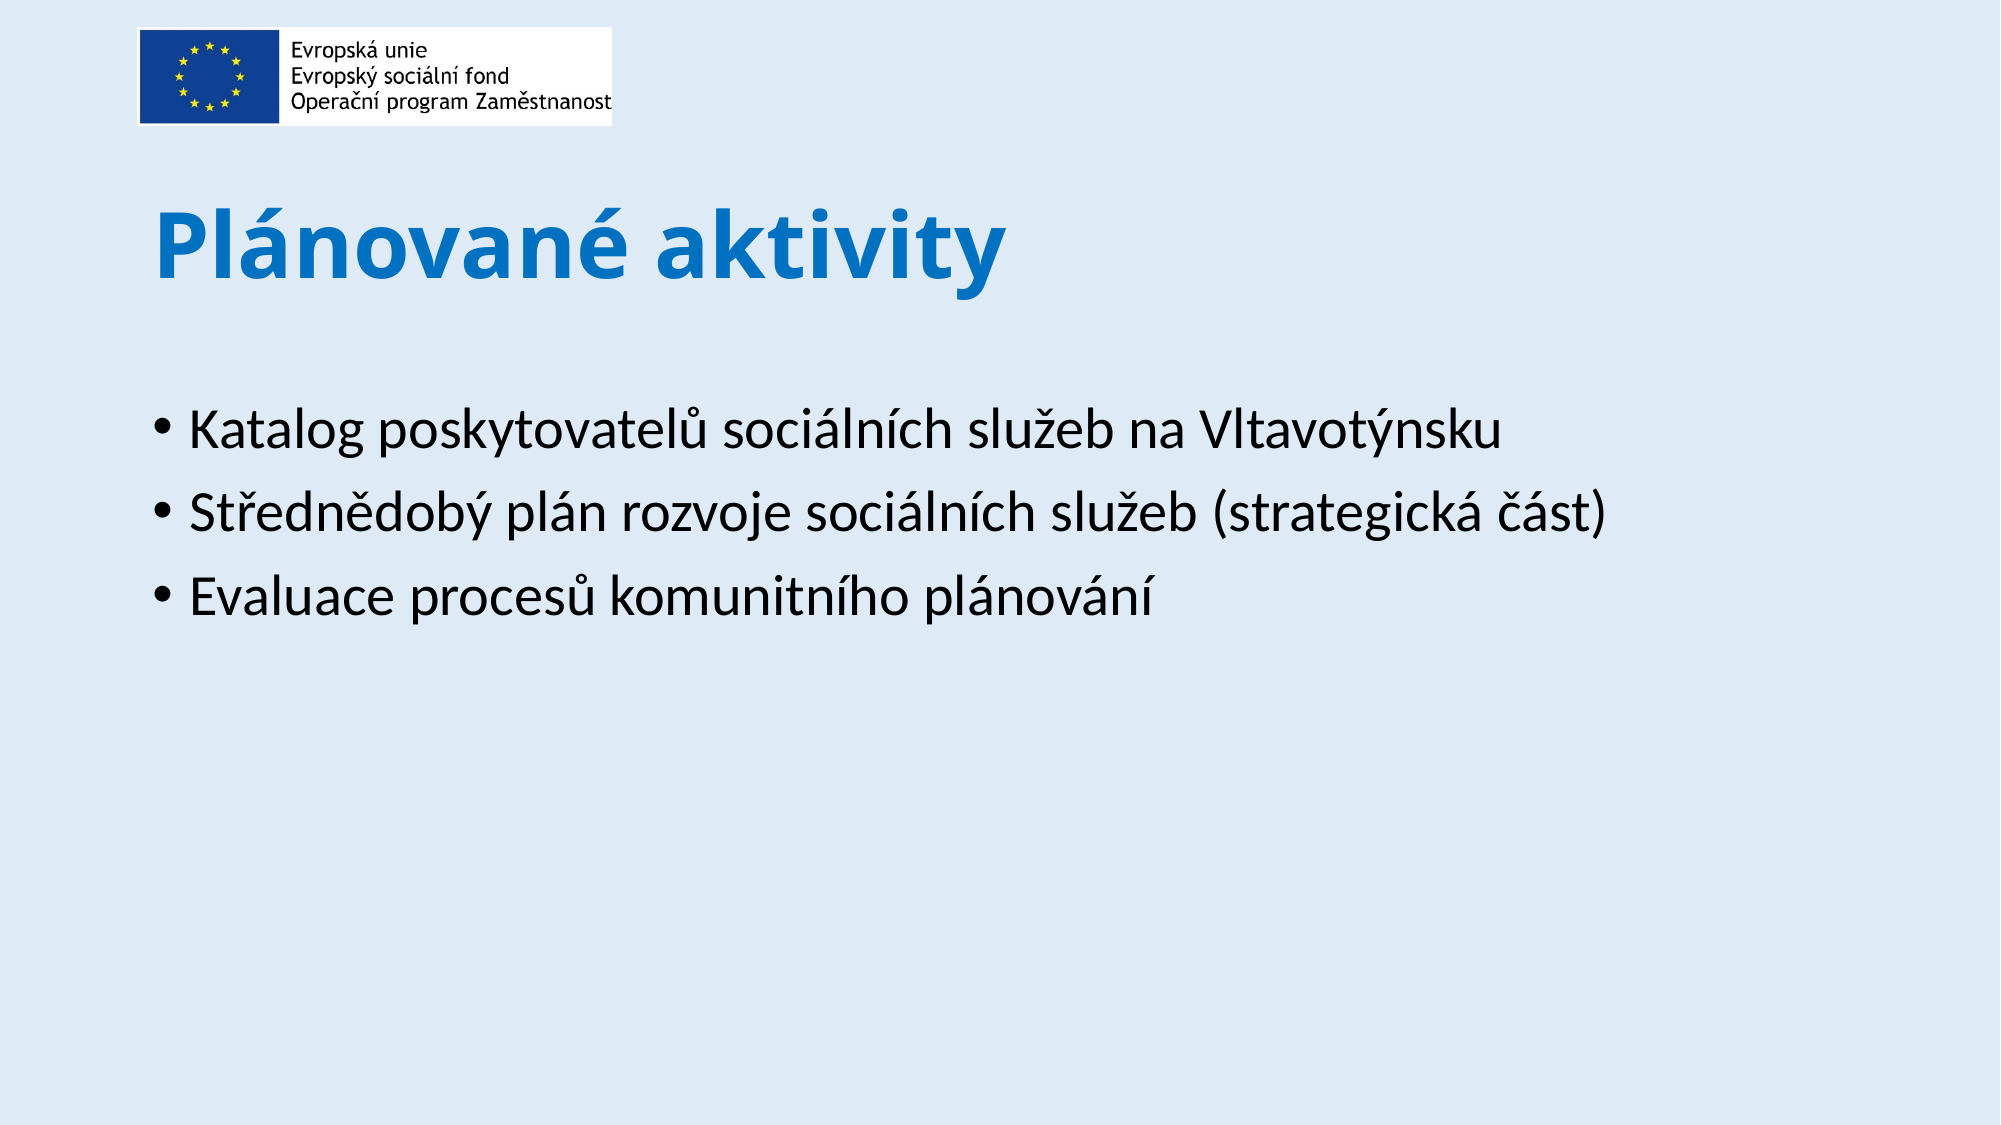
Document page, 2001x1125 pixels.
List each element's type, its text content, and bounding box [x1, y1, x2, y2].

list Katalog poskytovatelů sociálních služeb na Vltavotýnsku Střednědobý plán rozvoje sociálních služeb (strategická část) Evaluace procesů komunitního plánování [137, 299, 1863, 1014]
title Plánované aktivity [137, 173, 1863, 299]
picture [137, 27, 612, 126]
